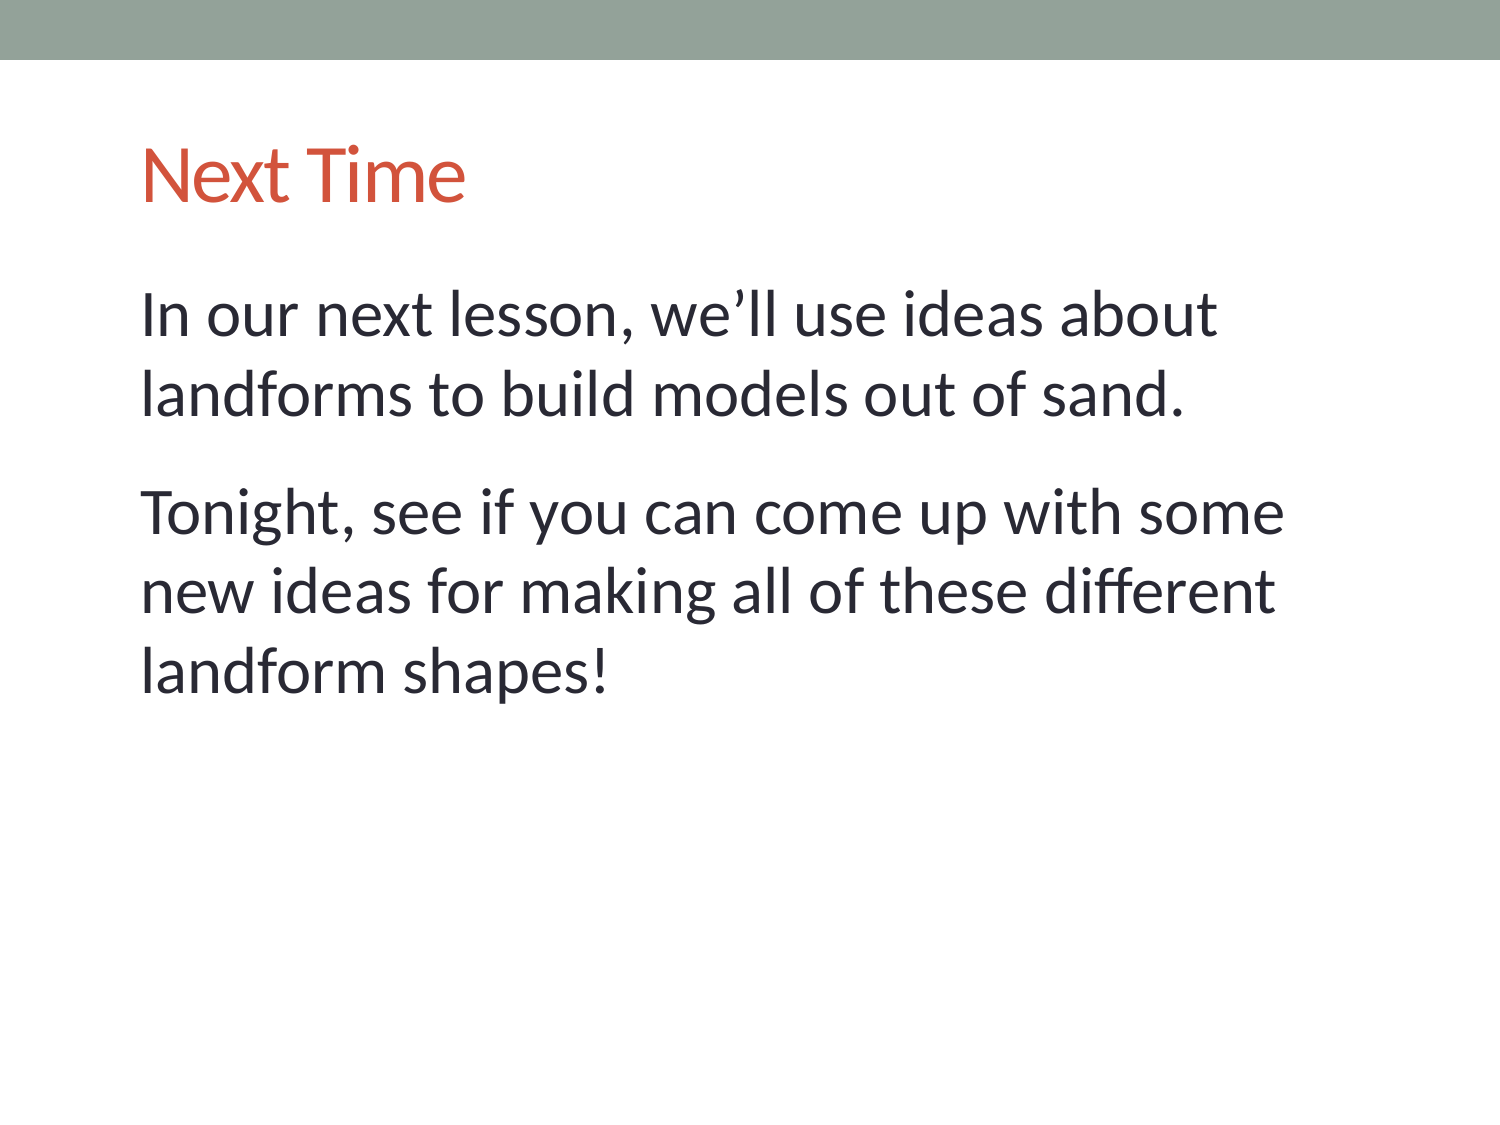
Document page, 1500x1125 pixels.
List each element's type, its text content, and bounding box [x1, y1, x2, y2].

list In our next lesson, we’ll use ideas about landforms to build models out of sand. Tonight, see if you can come up with some new ideas for making all of these different landform shapes! [125, 262, 1425, 1063]
title Next Time [125, 87, 1425, 250]
